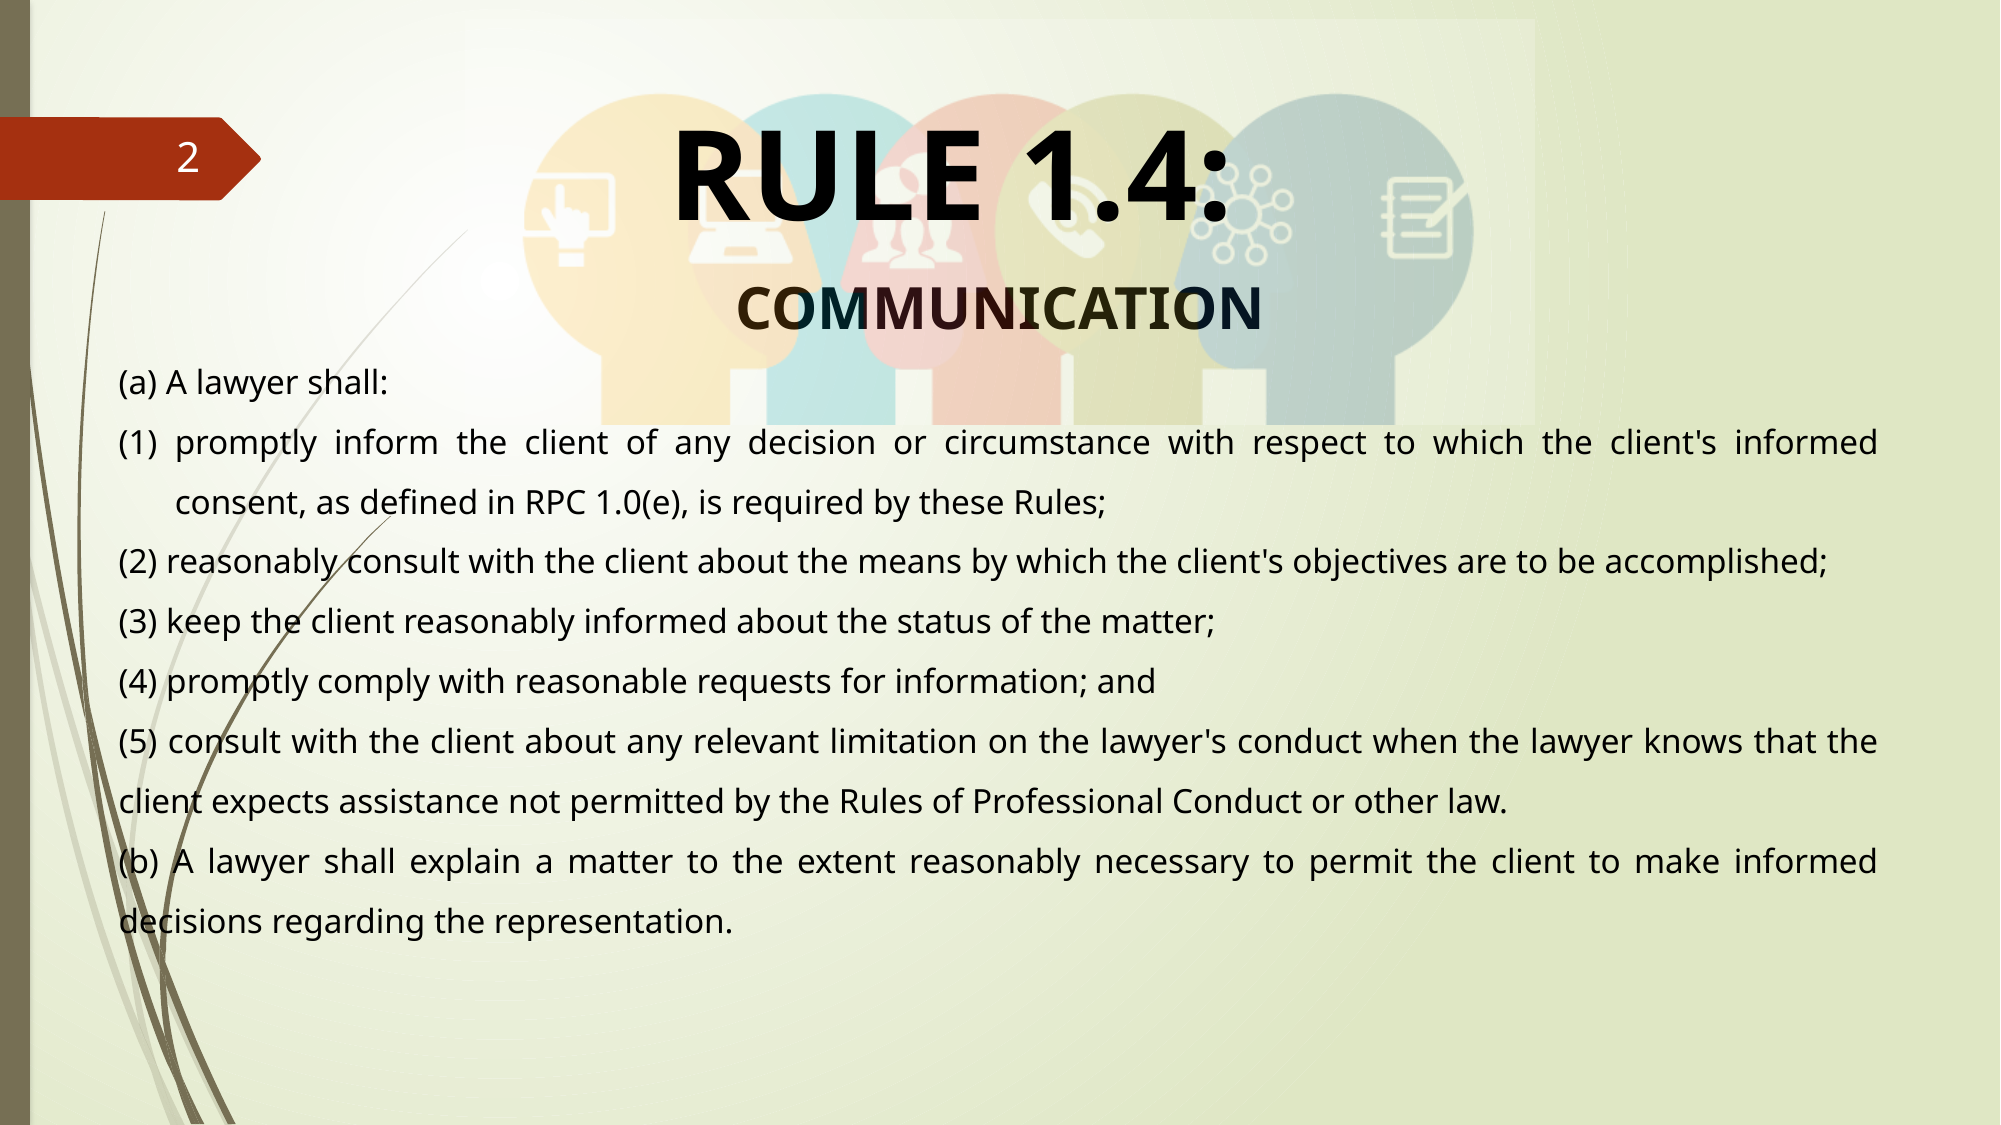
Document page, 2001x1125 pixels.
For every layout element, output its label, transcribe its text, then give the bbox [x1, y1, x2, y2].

picture [465, 18, 1535, 425]
text_box COMMUNICATION (a) A lawyer shall: promptly inform the client of any decision or circumstance with respect to which the client's informed consent, as defined in RPC 1.0(e), is required by these Rules; (2) reasonably consult with the client about the means by which the client's objectives are to be accomplished; (3) keep the client reasonably informed about the status of the matter; (4) promptly comply with reasonable requests for information; and (5) consult with the client about any relevant limitation on the lawyer's conduct when the lawyer knows that the client expects assistance not permitted by the Rules of Professional Conduct or other law. (b) A lawyer shall explain a matter to the extent reasonably necessary to permit the client to make informed decisions regarding the representation. [103, 228, 1897, 988]
slide_number 2 [87, 129, 216, 190]
